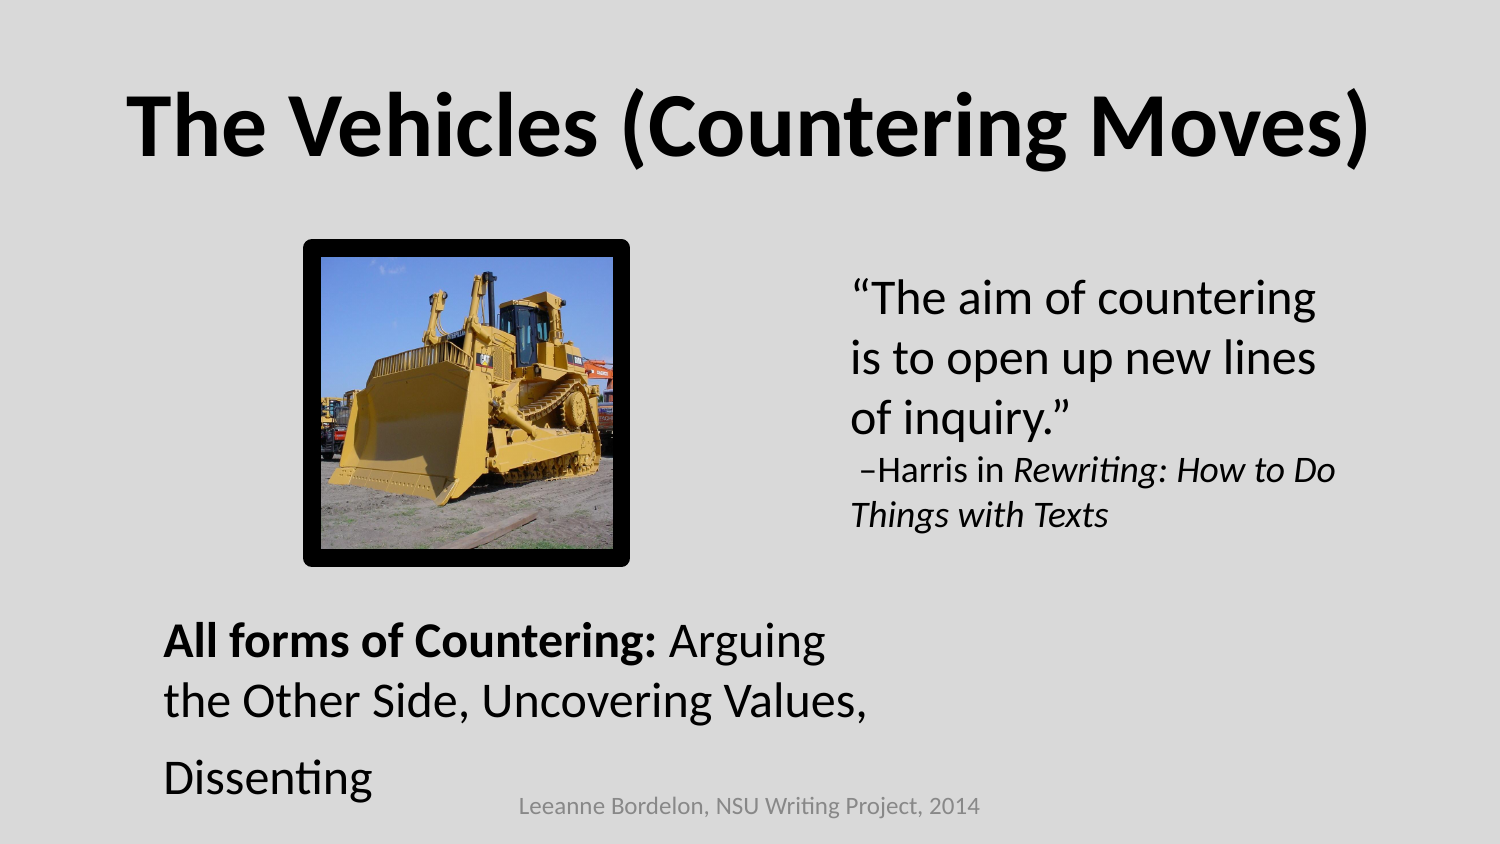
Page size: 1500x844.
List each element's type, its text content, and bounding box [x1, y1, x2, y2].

text_box All forms of Countering: Arguing the Other Side, Uncovering Values, Dissenting [148, 600, 911, 794]
footer Leeanne Bordelon, NSU Writing Project, 2014 [496, 787, 1004, 822]
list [320, 256, 613, 550]
text_box “The aim of countering is to open up new lines of inquiry.” –Harris in Rewriting: How to Do Things with Texts [835, 257, 1361, 632]
title The Vehicles (Countering Moves) [103, 83, 1397, 170]
